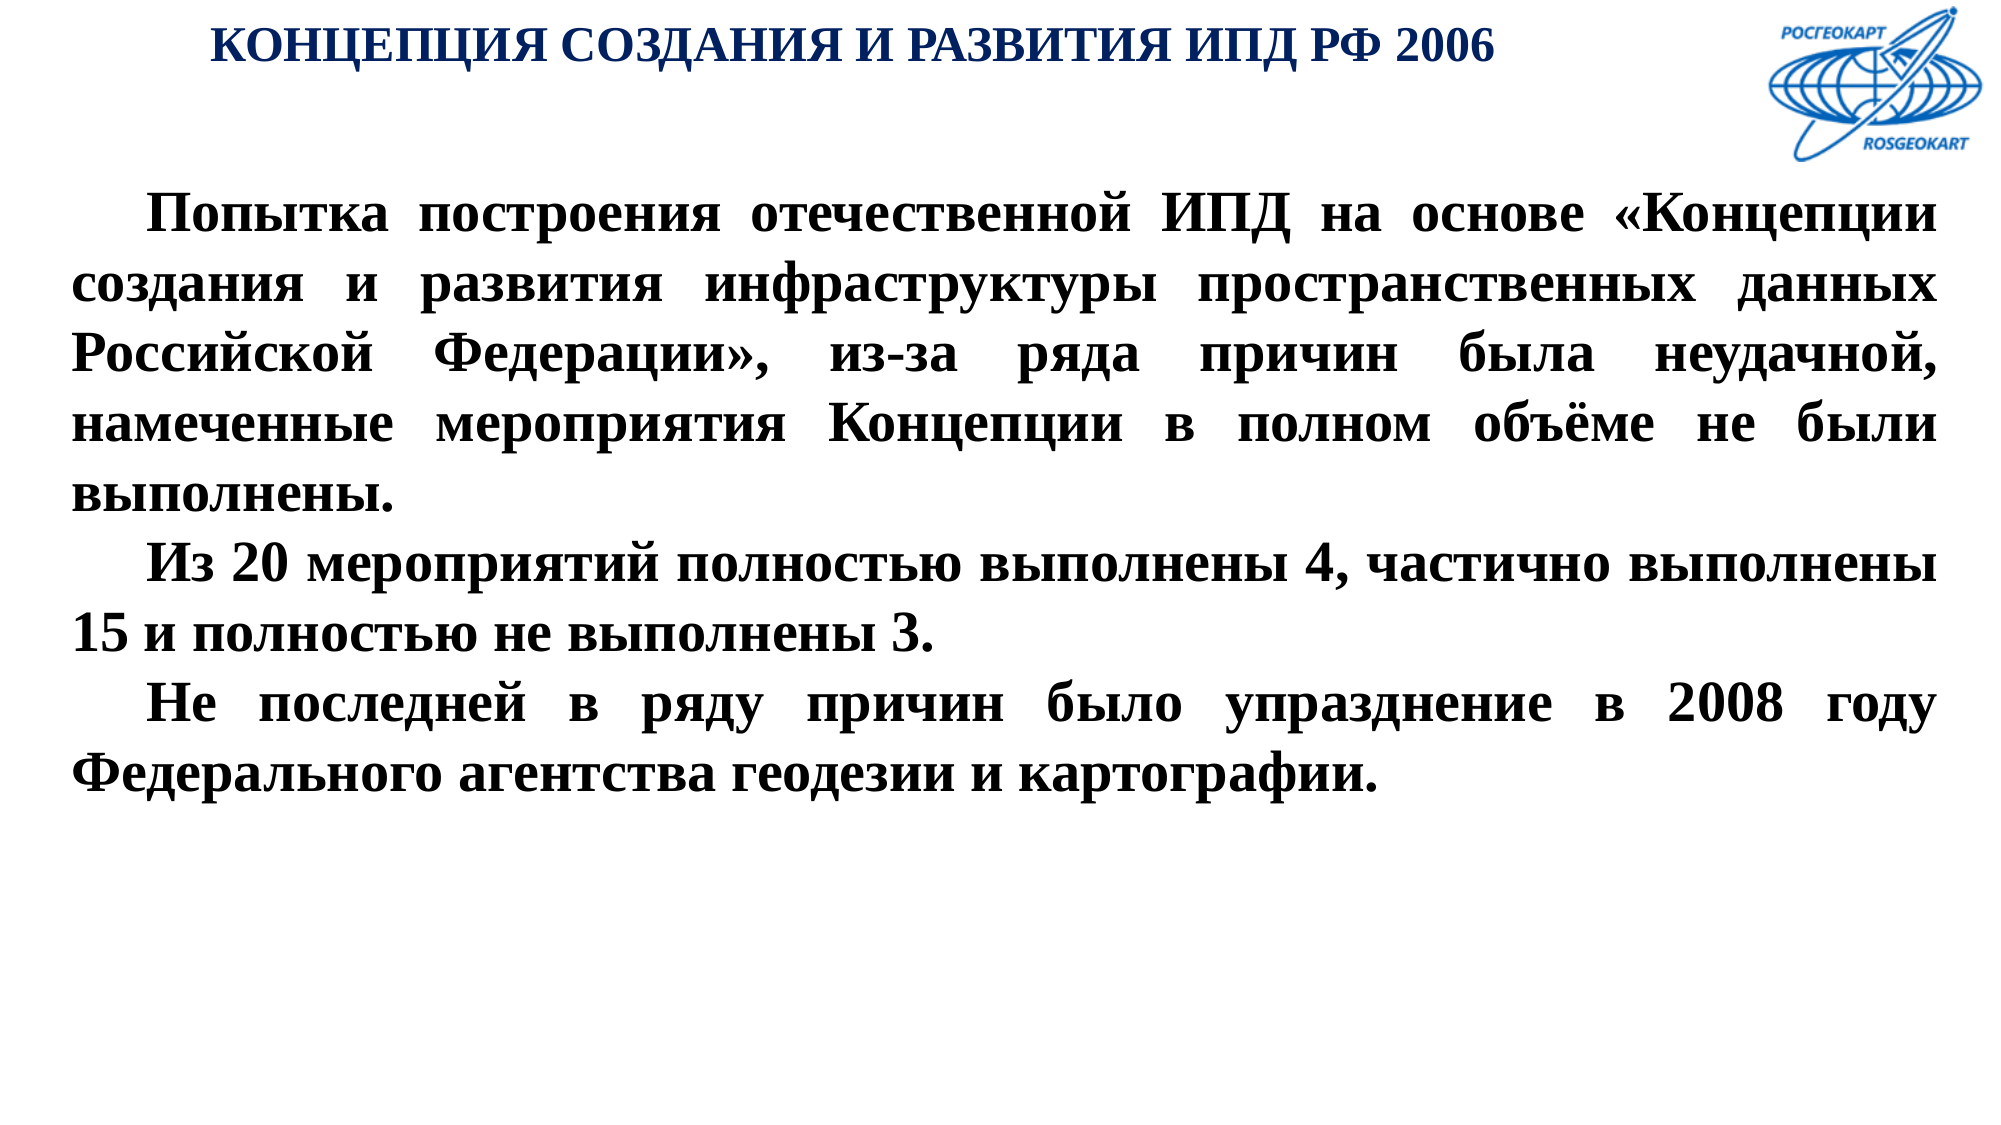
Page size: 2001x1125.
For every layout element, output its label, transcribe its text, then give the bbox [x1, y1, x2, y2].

text_box Попытка построения отечественной ИПД на основе «Концепции создания и развития инфраструктуры пространственных данных Российской Федерации», из-за ряда причин была неудачной, намеченные мероприятия Концепции в полном объёме не были выполнены. Из 20 мероприятий полностью выполнены 4, частично выполнены 15 и полностью не выполнены 3. Не последней в ряду причин было упразднение в 2008 году Федерального агентства геодезии и картографии. [56, 165, 1954, 811]
picture [1757, 6, 1994, 162]
text_box КОНЦЕПЦИЯ СОЗДАНИЯ И РАЗВИТИЯ ИПД РФ 2006 [0, 3, 1707, 79]
